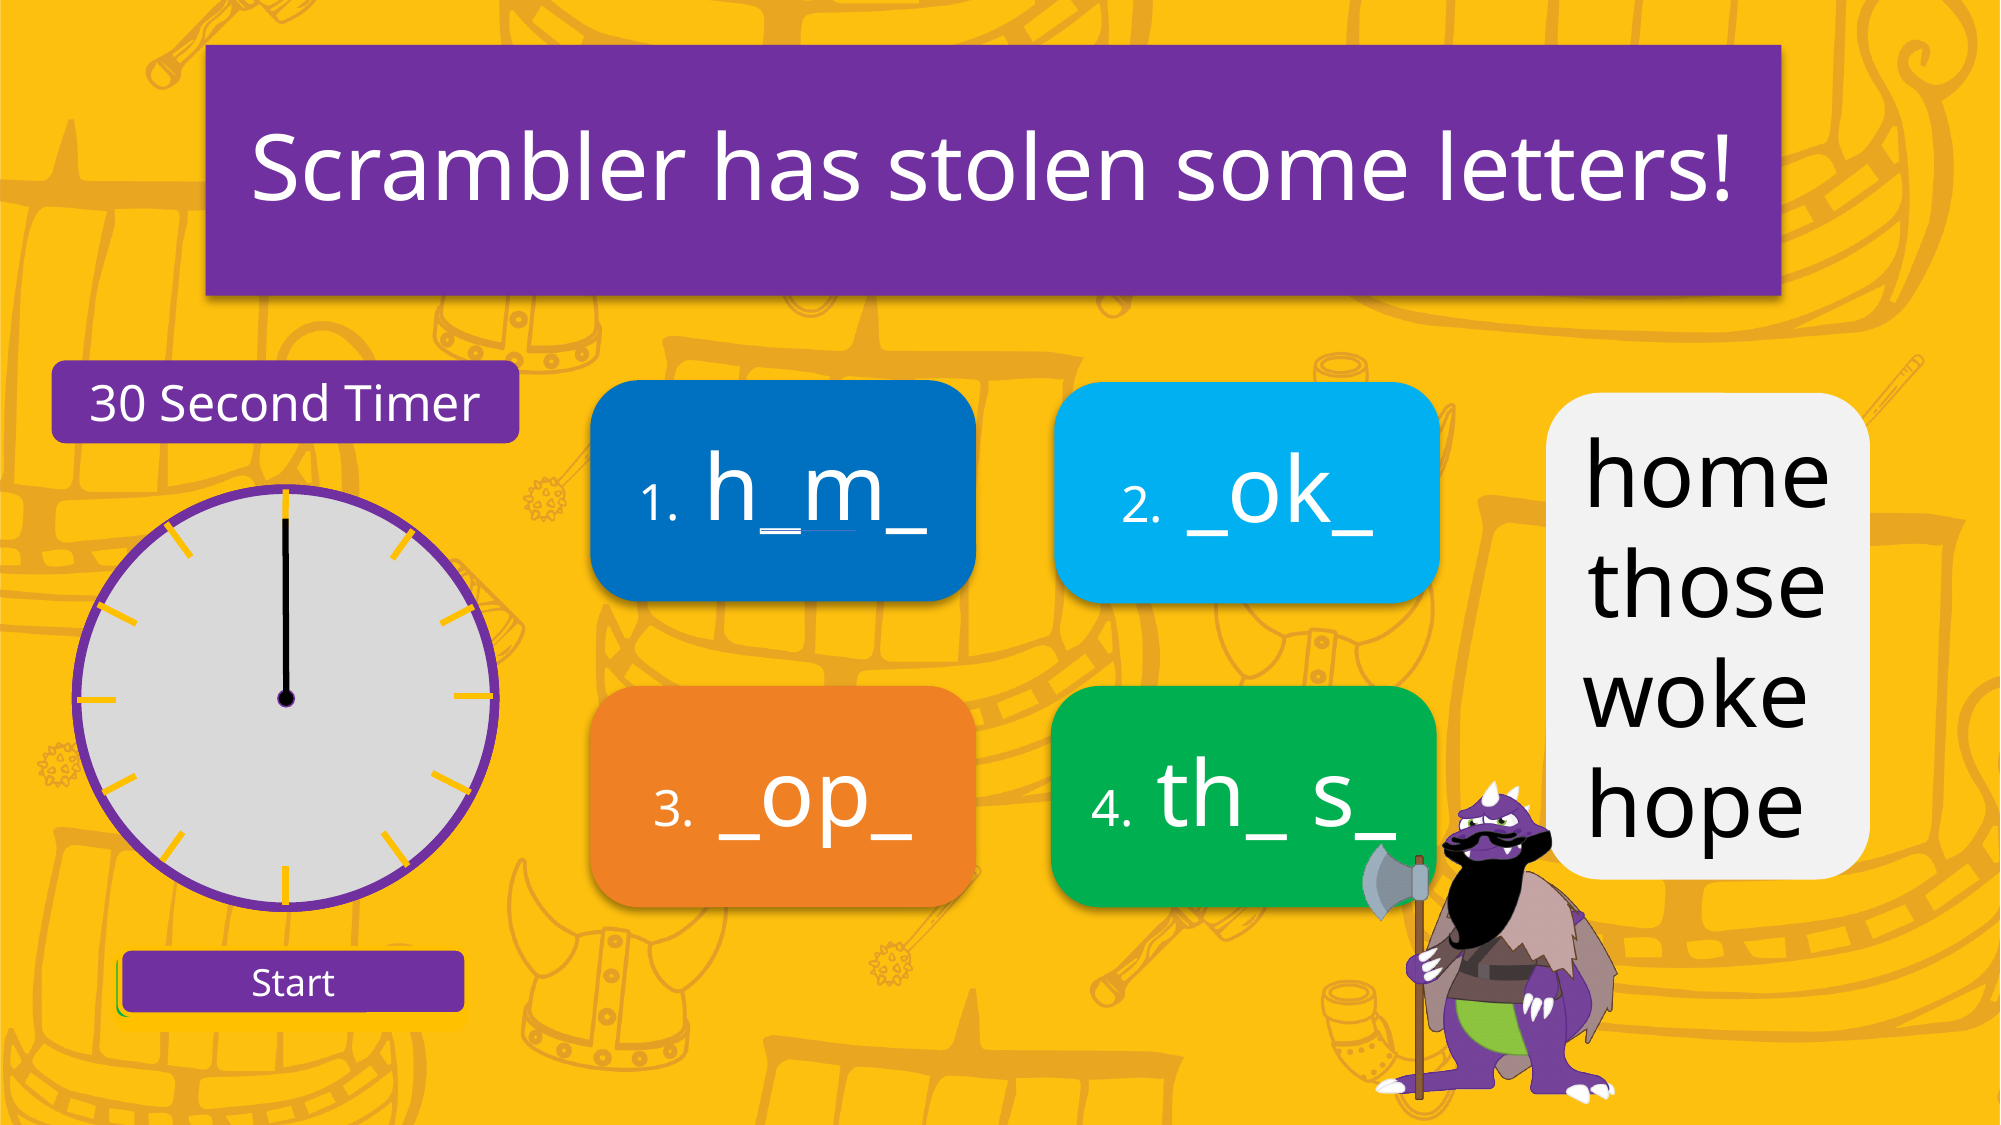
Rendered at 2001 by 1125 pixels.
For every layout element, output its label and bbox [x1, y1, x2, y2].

text_box [432, 772, 471, 793]
picture [0, 0, 2000, 1125]
text_box [440, 606, 474, 624]
text_box [392, 530, 413, 559]
text_box [102, 775, 136, 793]
text_box [97, 604, 137, 624]
text_box [166, 523, 191, 557]
text_box [383, 832, 408, 867]
text_box [162, 832, 183, 862]
